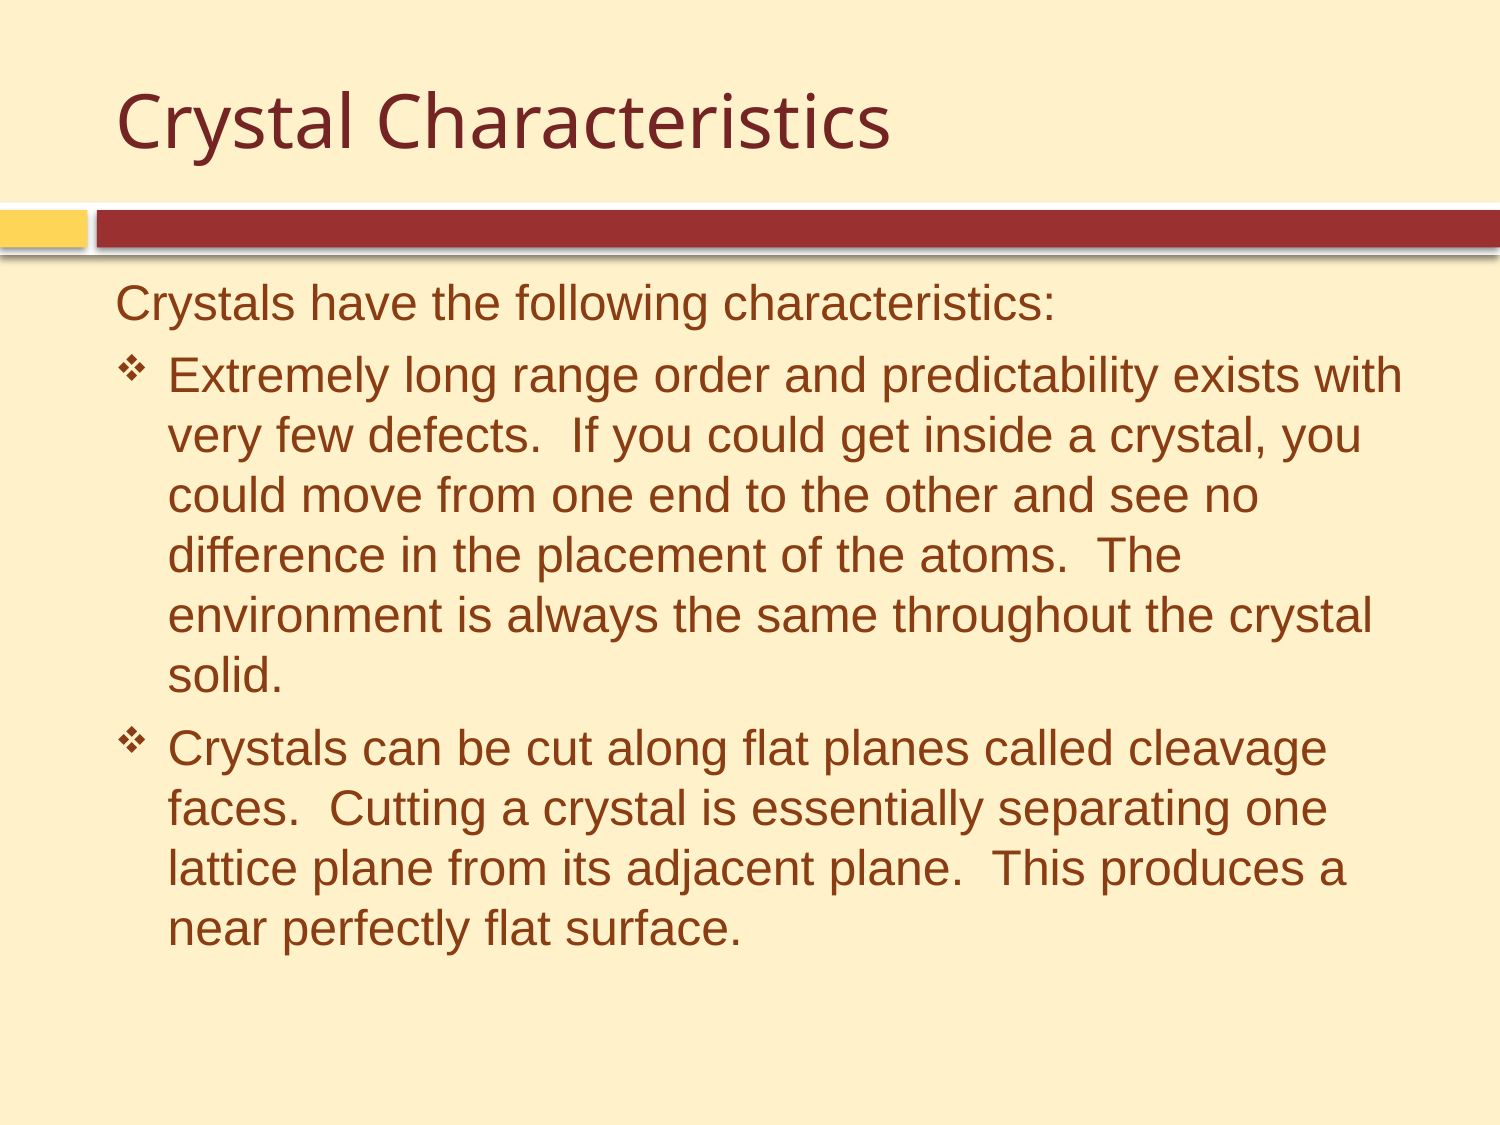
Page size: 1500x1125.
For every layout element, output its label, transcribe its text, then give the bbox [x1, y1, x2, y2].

title Crystal Characteristics [100, 37, 1438, 200]
list Crystals have the following characteristics: Extremely long range order and predictability exists with very few defects. If you could get inside a crystal, you could move from one end to the other and see no difference in the placement of the atoms. The environment is always the same throughout the crystal solid. Crystals can be cut along flat planes called cleavage faces. Cutting a crystal is essentially separating one lattice plane from its adjacent plane. This produces a near perfectly flat surface. [100, 262, 1438, 1102]
